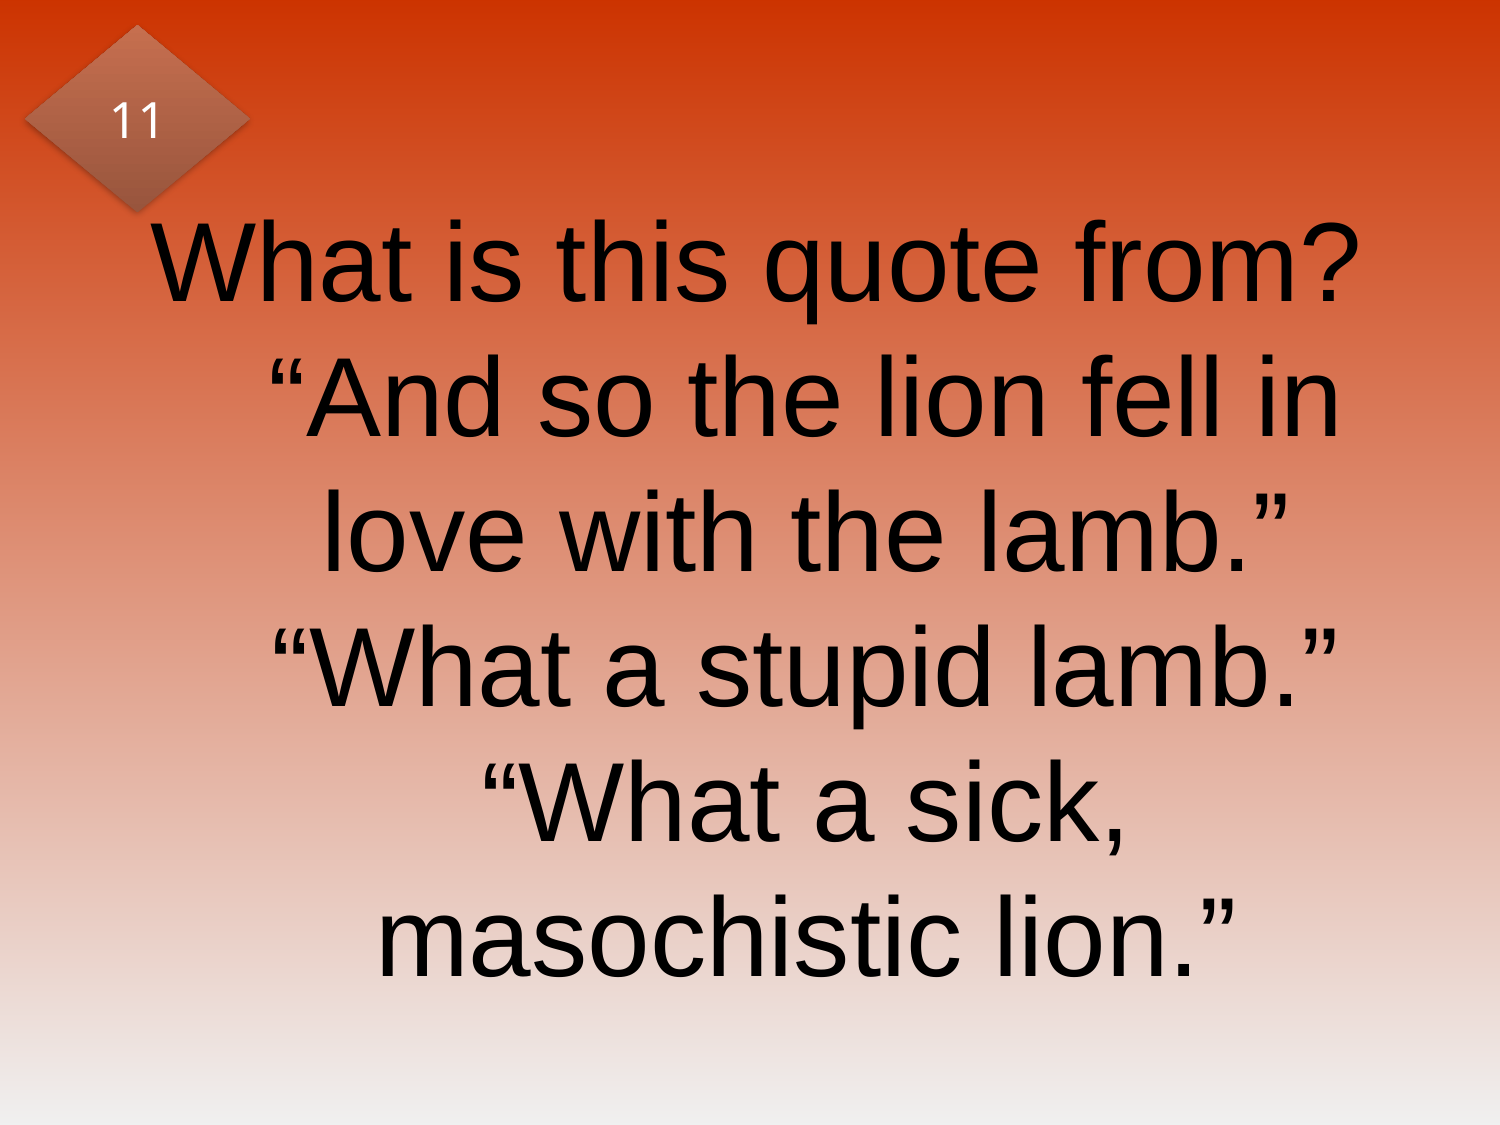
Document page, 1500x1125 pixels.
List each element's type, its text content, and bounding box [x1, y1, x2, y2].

text_box 11 [24, 24, 250, 213]
title What is this quote from? “And so the lion fell in love with the lamb.” “What a stupid lamb.” “What a sick, masochistic lion.” [112, 224, 1401, 963]
